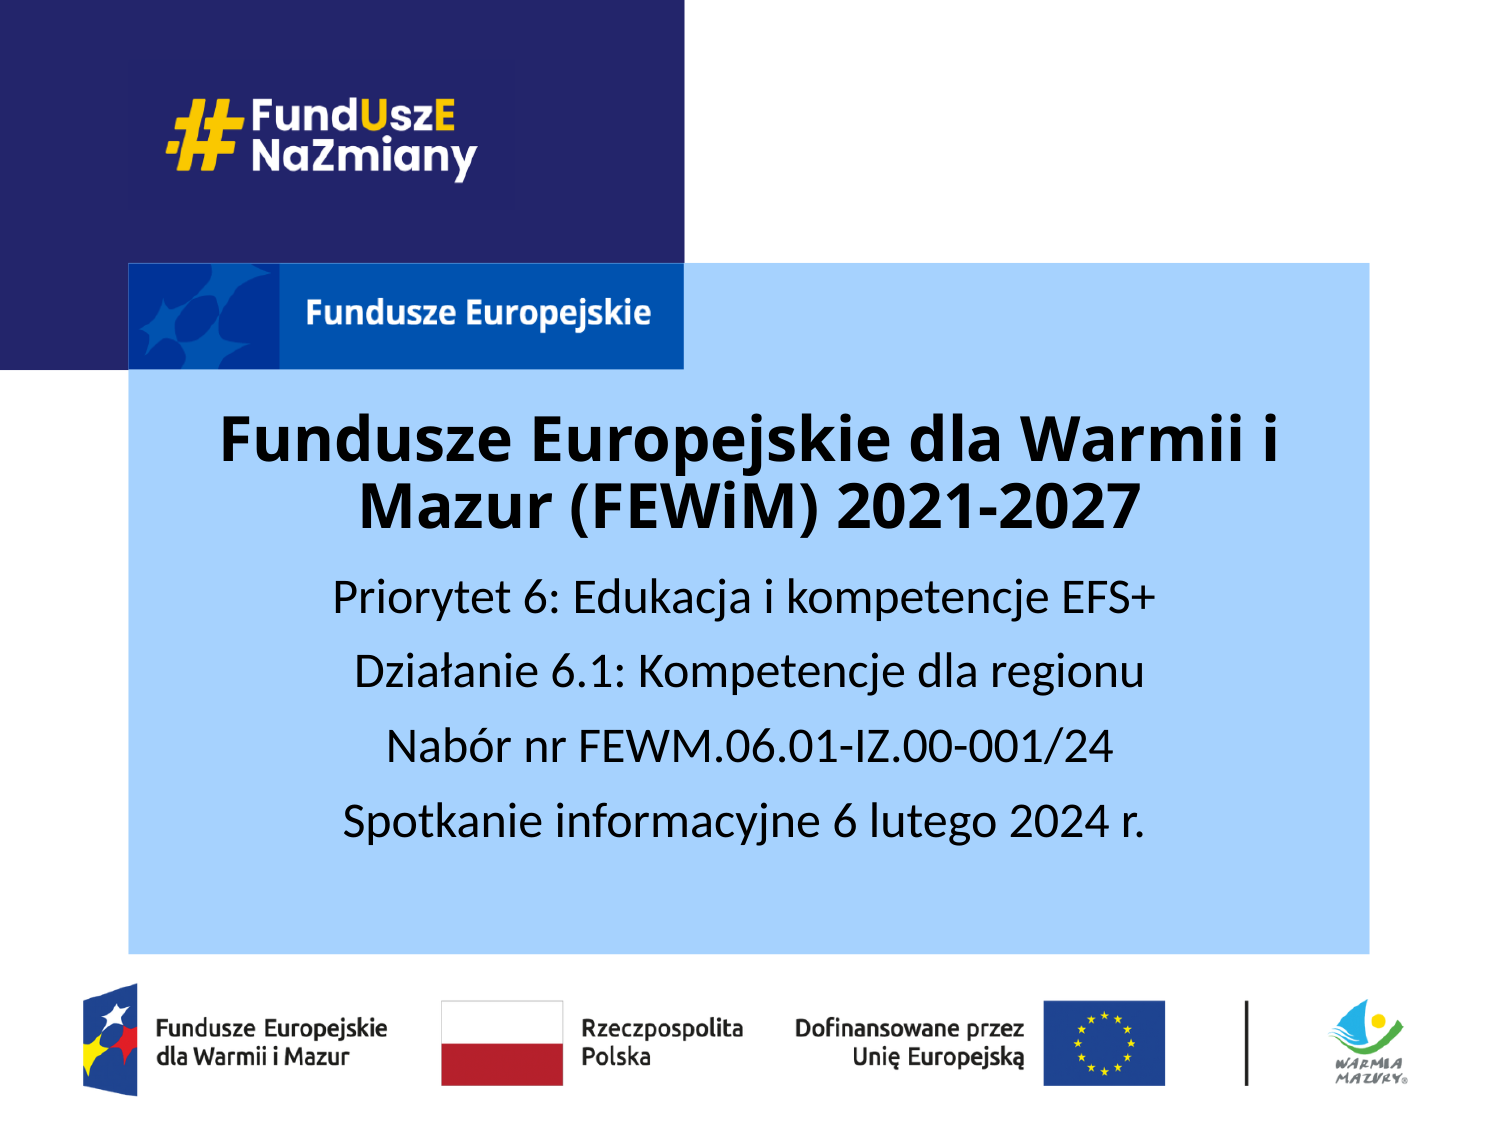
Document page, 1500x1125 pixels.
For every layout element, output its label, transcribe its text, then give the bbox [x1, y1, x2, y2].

title Fundusze Europejskie dla Warmii i Mazur (FEWiM) 2021-2027 [187, 387, 1313, 563]
subtitle Priorytet 6: Edukacja i kompetencje EFS+ Działanie 6.1: Kompetencje dla regionu Nabór nr FEWM.06.01-IZ.00-001/24 Spotkanie informacyjne 6 lutego 2024 r. [187, 563, 1313, 917]
picture [0, 0, 1499, 1125]
